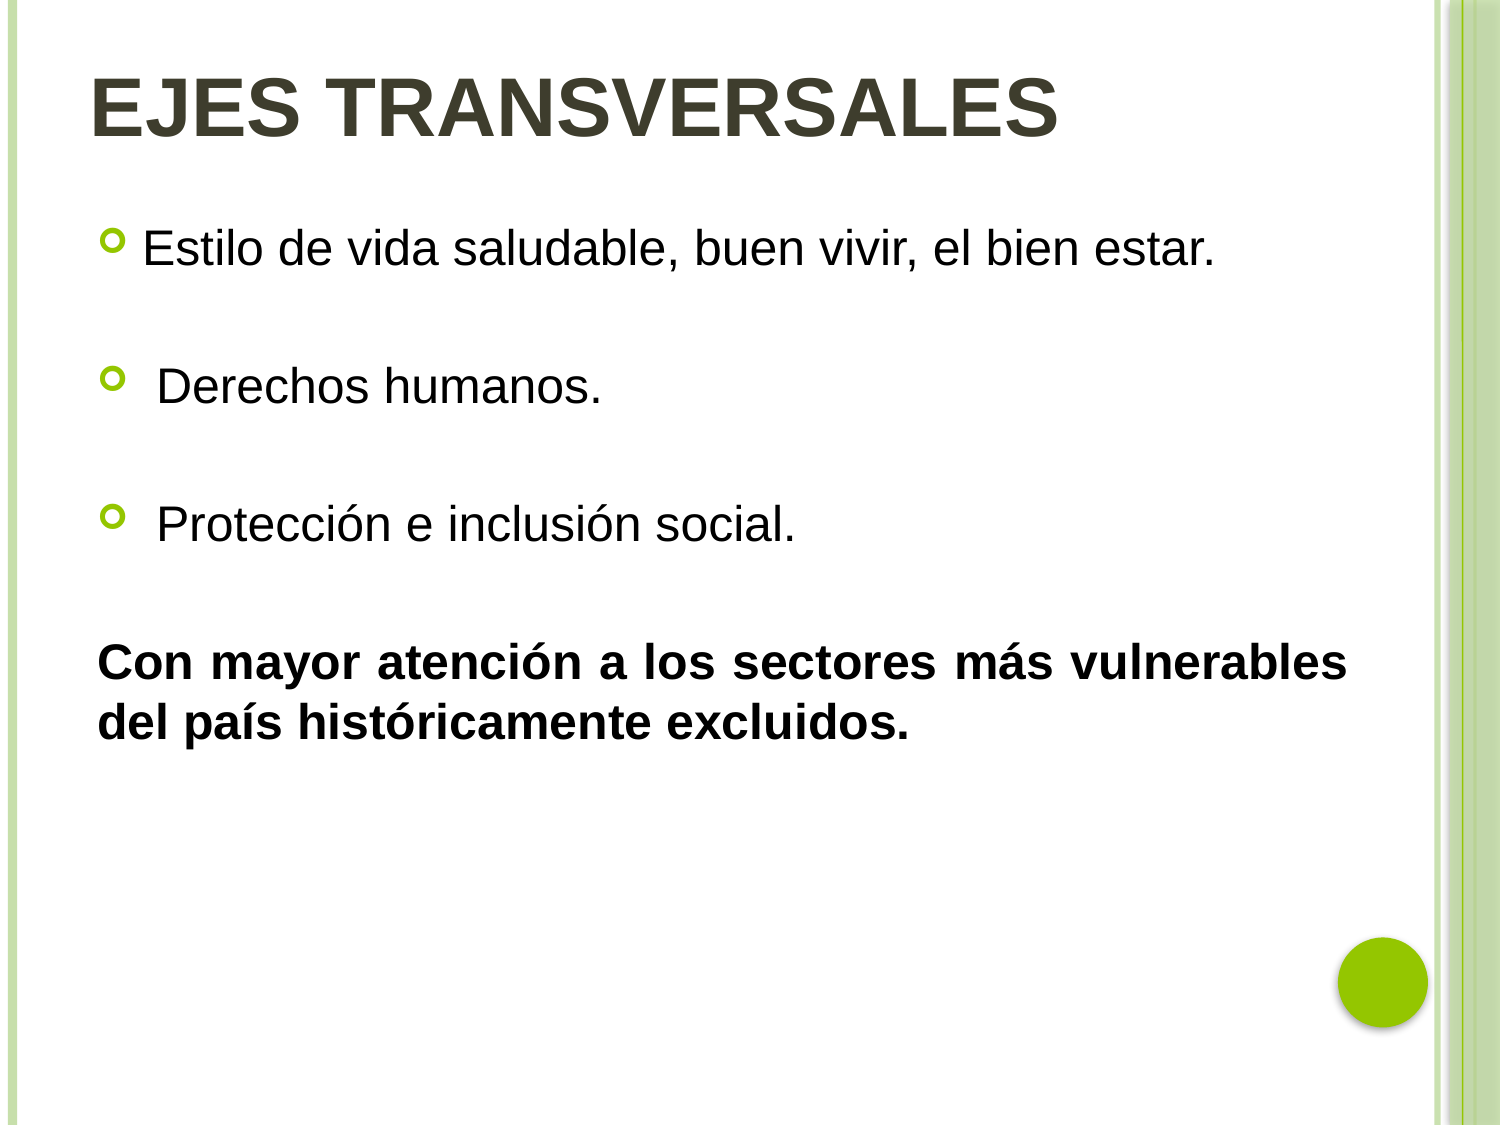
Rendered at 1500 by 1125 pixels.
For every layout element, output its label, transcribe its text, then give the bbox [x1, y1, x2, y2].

list Estilo de vida saludable, buen vivir, el bien estar. Derechos humanos. Protección e inclusión social. Con mayor atención a los sectores más vulnerables del país históricamente excluidos. [75, 208, 1365, 965]
title Ejes Transversales [75, 45, 1300, 161]
